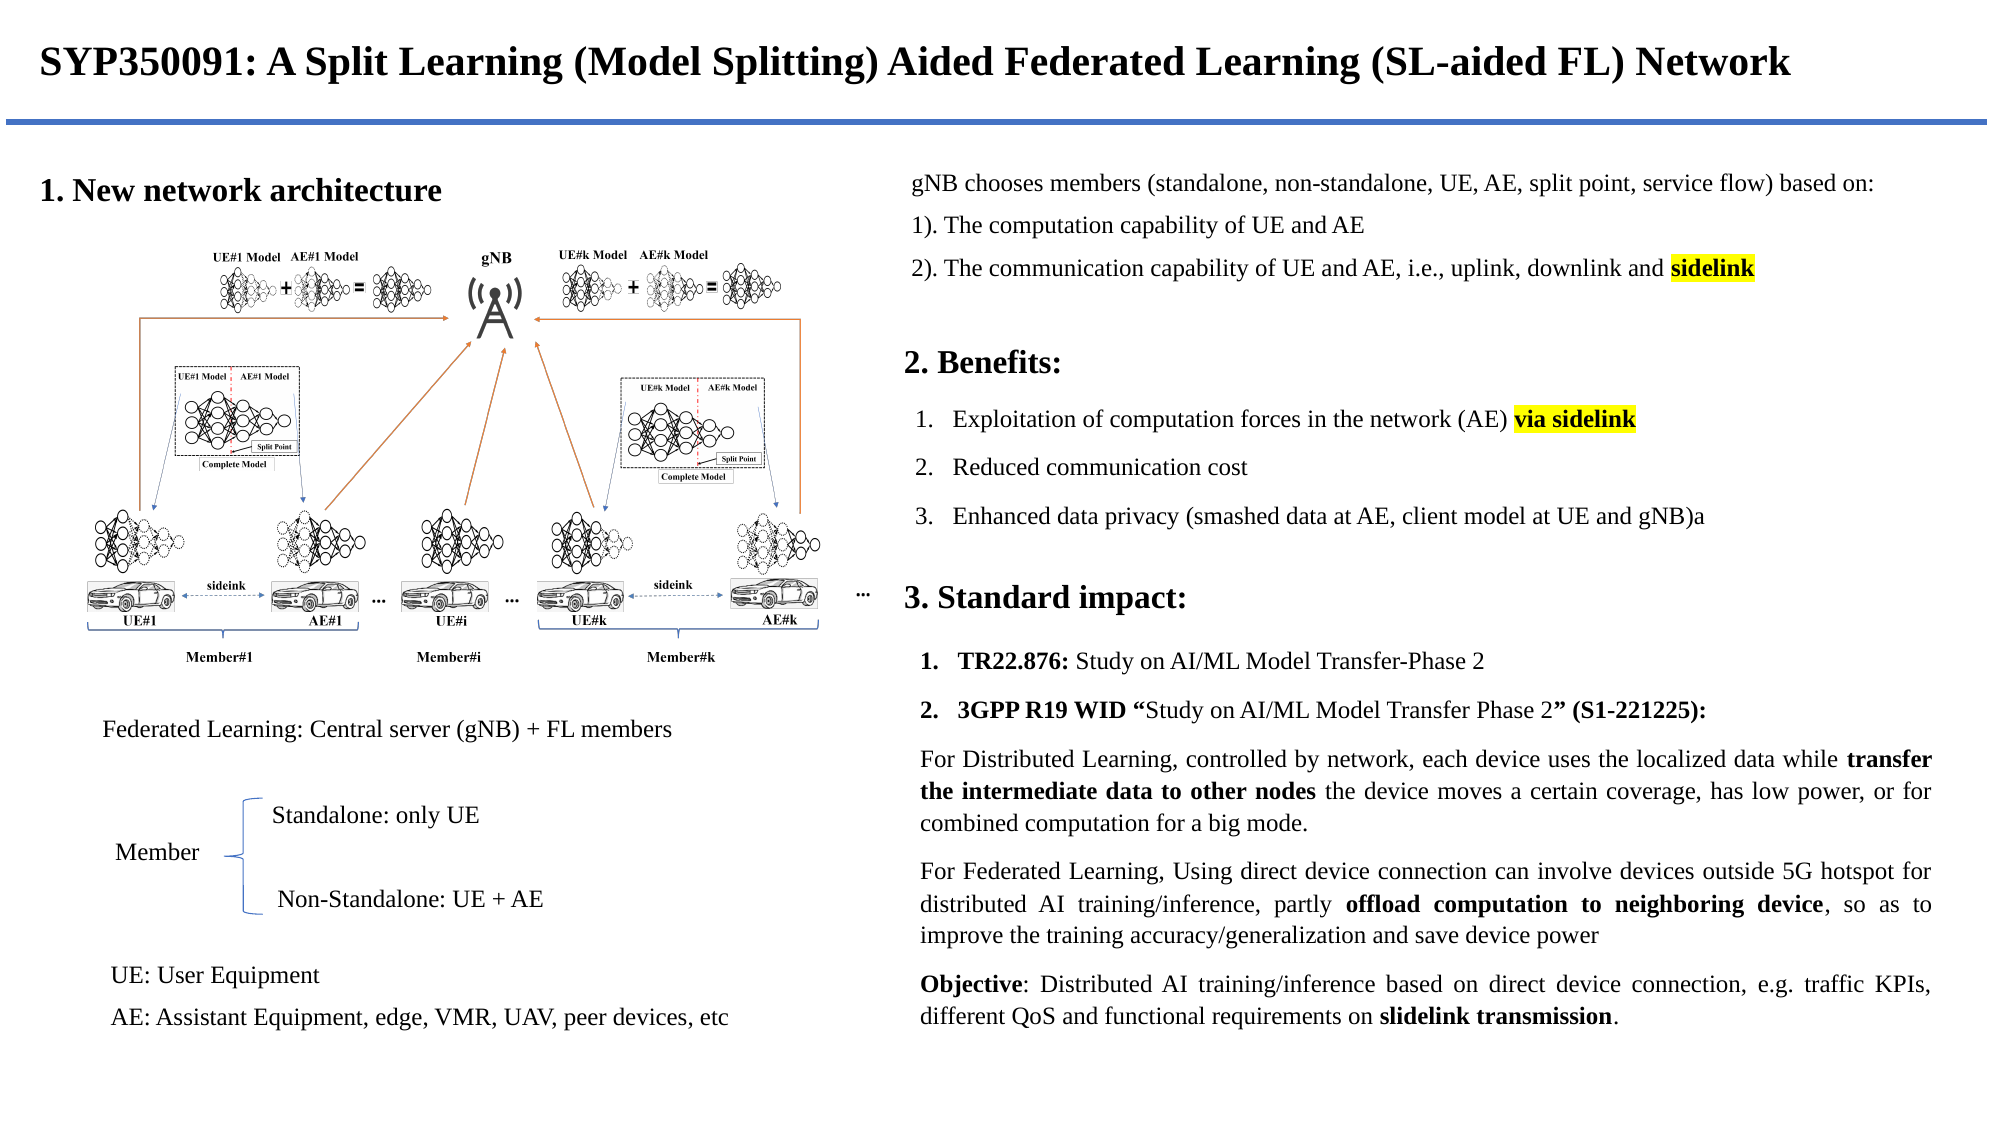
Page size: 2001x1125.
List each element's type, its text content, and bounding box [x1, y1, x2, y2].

text_box Non-Standalone: UE + AE [262, 875, 719, 920]
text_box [888, 329, 1905, 537]
text_box TR22.876: Study on AI/ML Model Transfer-Phase 2 3GPP R19 WID “Study on AI/ML Model Transfer Phase 2” (S1-221225): For Distributed Learning, controlled by network, each device uses the localized data while transfer the intermediate data to other nodes the device moves a certain coverage, has low power, or for combined computation for a big mode. For Federated Learning, Using direct device connection can involve devices outside 5G hotspot for distributed AI training/inference, partly offload computation to neighboring device, so as to improve the training accuracy/generalization and save device power Objective: Distributed AI training/inference based on direct device connection, e.g. traffic KPIs, different QoS and functional requirements on slidelink transmission. [905, 635, 1948, 1037]
picture [87, 242, 889, 674]
text_box gNB chooses members (standalone, non-standalone, UE, AE, split point, service flow) based on: 1). The computation capability of UE and AE 2). The communication capability of UE and AE, i.e., uplink, downlink and sidelink [896, 159, 1939, 289]
text_box Standalone: only UE [257, 791, 587, 836]
text_box Member [100, 828, 237, 873]
text_box Federated Learning: Central server (gNB) + FL members [87, 704, 873, 750]
title SYP350091: A Split Learning (Model Splitting) Aided Federated Learning (SL-aided FL) Network [24, 9, 1939, 114]
text_box [237, 797, 263, 915]
text_box UE: User Equipment AE: Assistant Equipment, edge, VMR, UAV, peer devices, etc [95, 950, 881, 1039]
text_box 1. New network architecture [24, 156, 642, 219]
text_box 3. Standard impact: [889, 560, 1219, 630]
